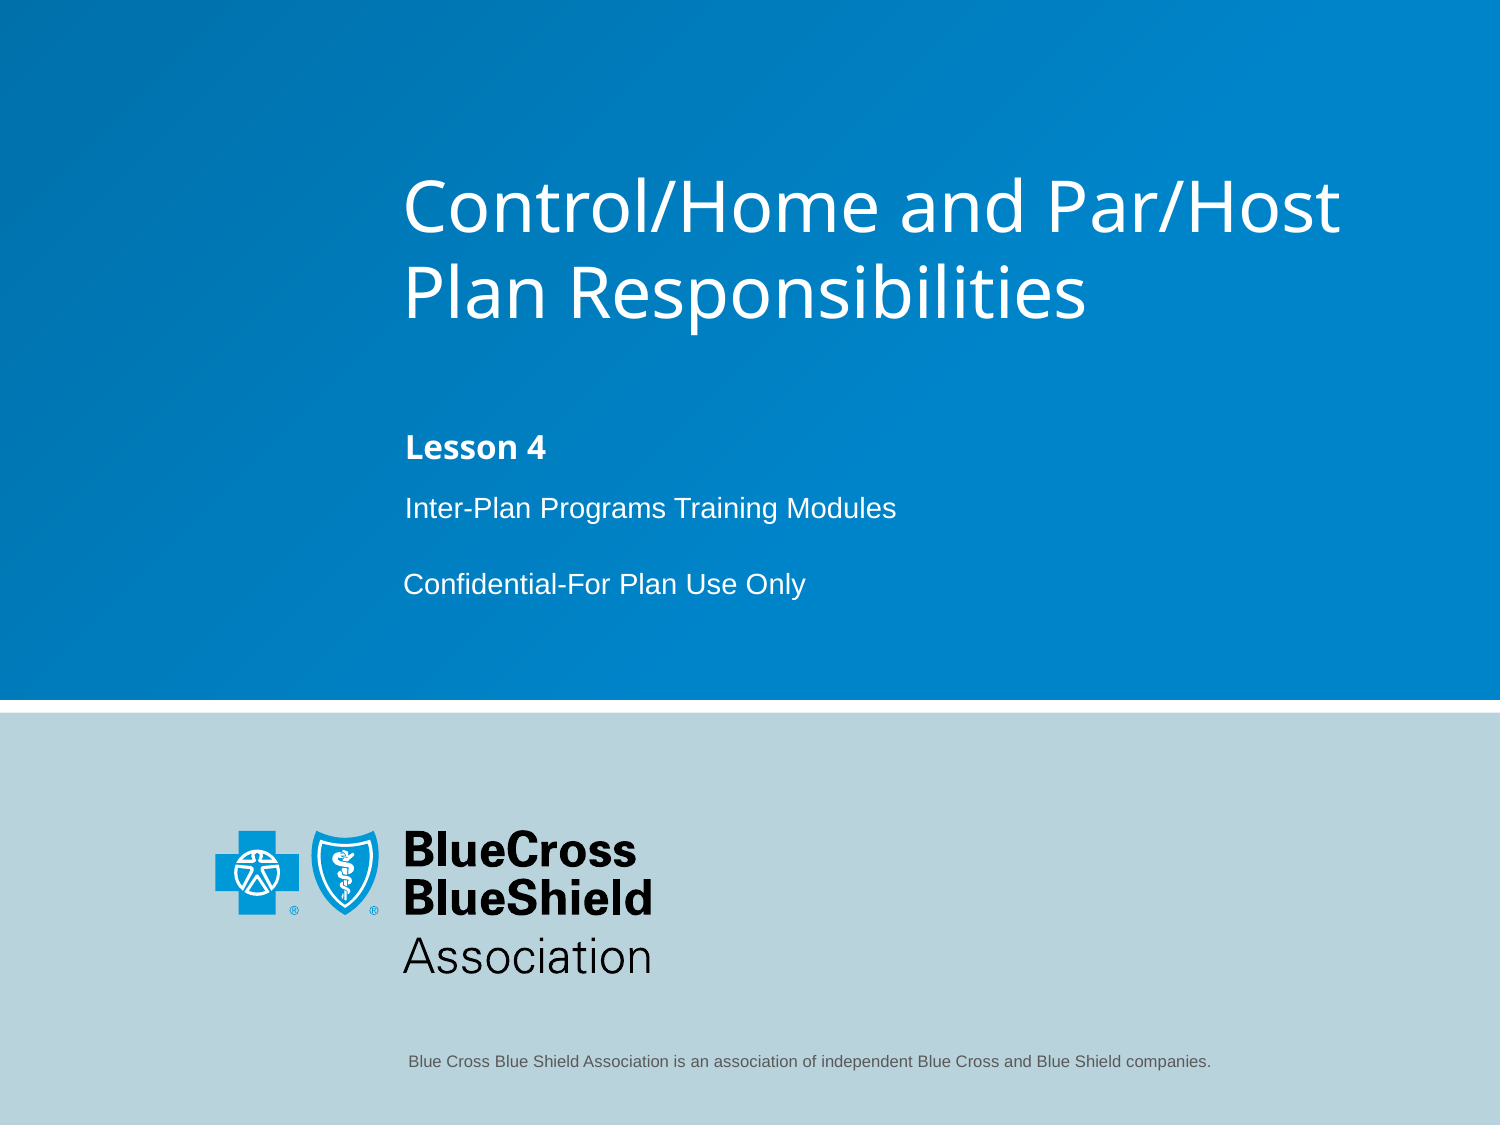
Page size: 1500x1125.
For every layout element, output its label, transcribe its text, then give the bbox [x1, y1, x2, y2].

picture [289, 905, 299, 913]
title Control/Home and Par/Host Plan Responsibilities [402, 126, 1425, 368]
list Confidential-For Plan Use Only [403, 565, 1425, 648]
subtitle Lesson 4 [404, 404, 1425, 488]
list Inter-Plan Programs Training Modules [404, 489, 1425, 551]
